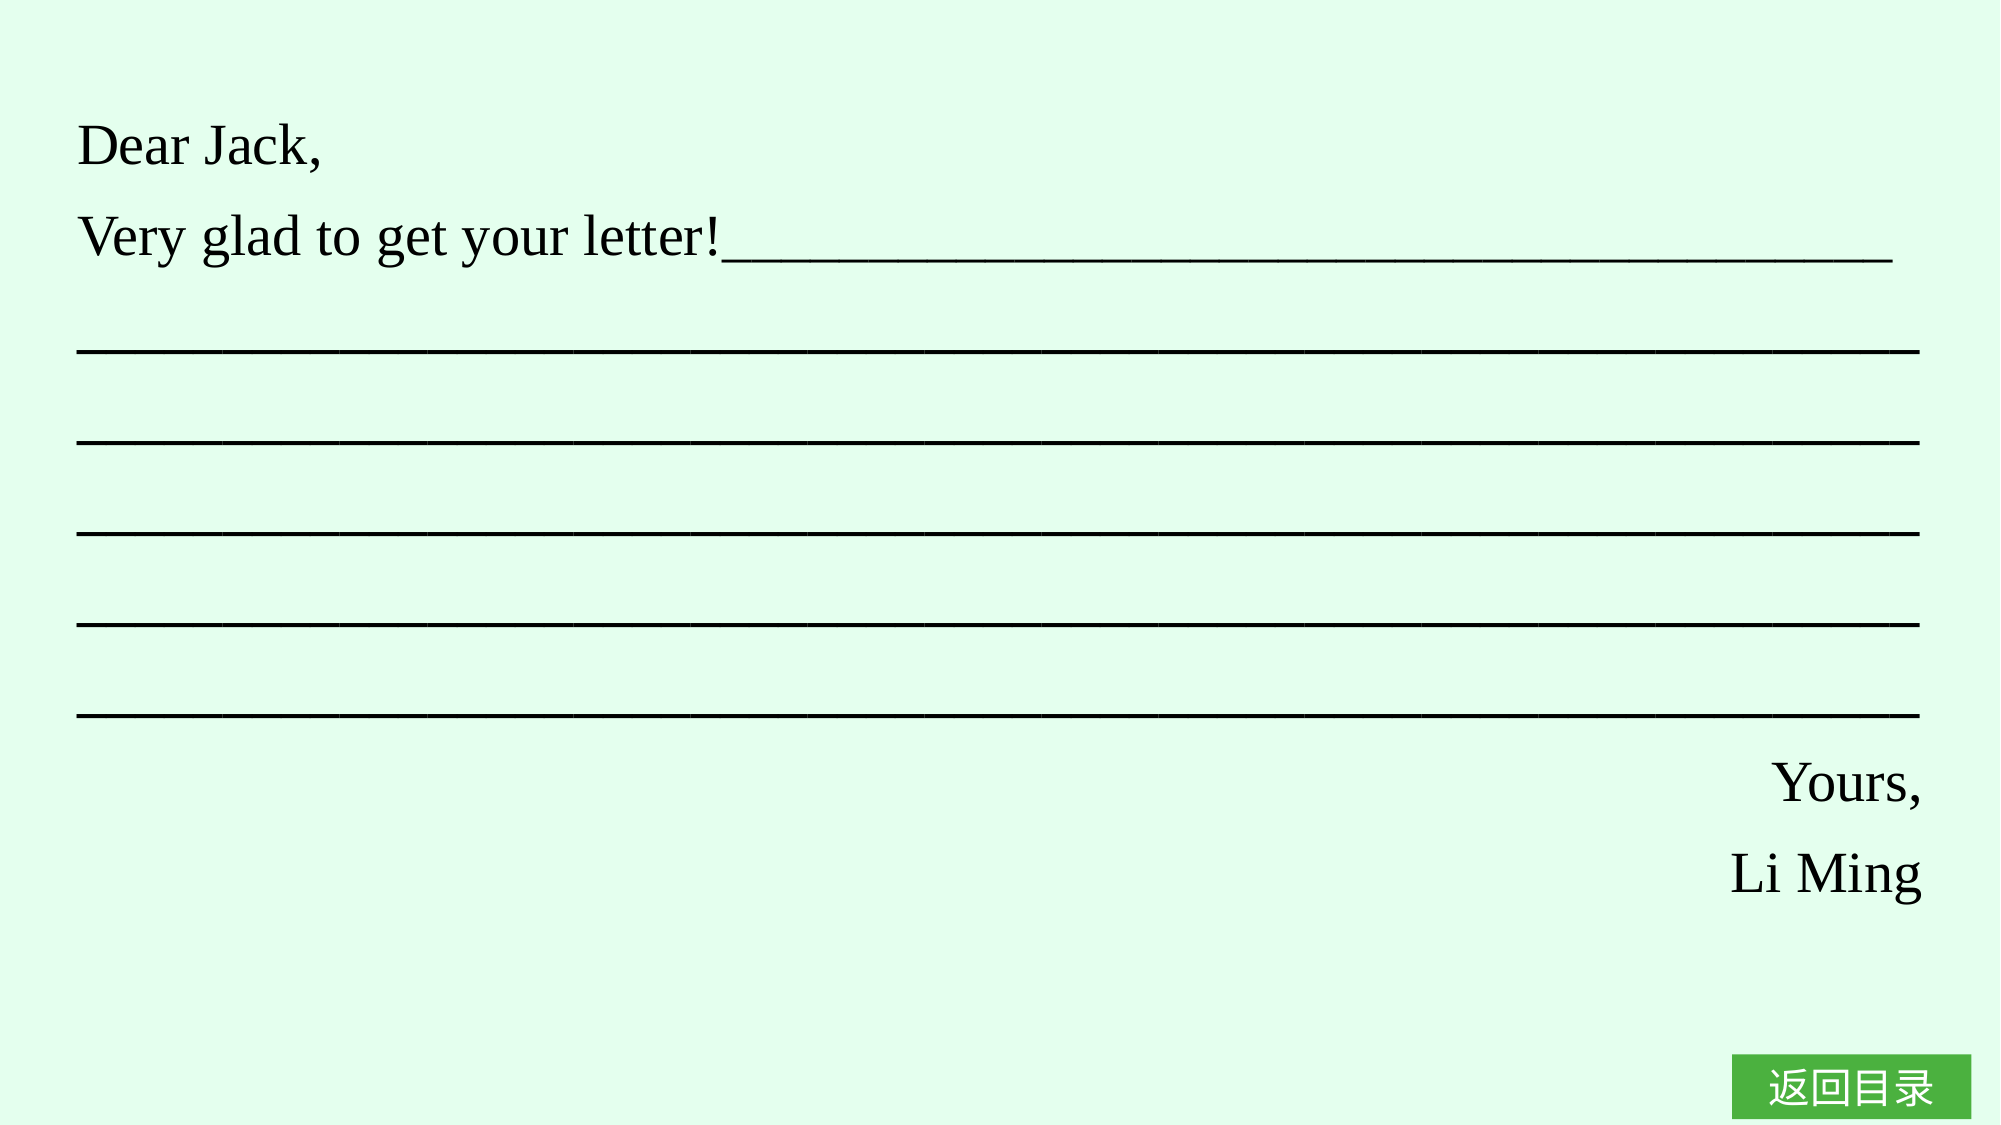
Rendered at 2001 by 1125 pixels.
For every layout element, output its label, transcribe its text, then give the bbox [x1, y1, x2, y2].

text_box Yours, Li Ming [62, 714, 1938, 912]
text_box Dear Jack, Very glad to get your letter!________________________________________ _______________________________________________________________ _______________________________________________________________ ______________________________________________________________________________________________________________________________ _______________________________________________________________ [62, 77, 1938, 714]
